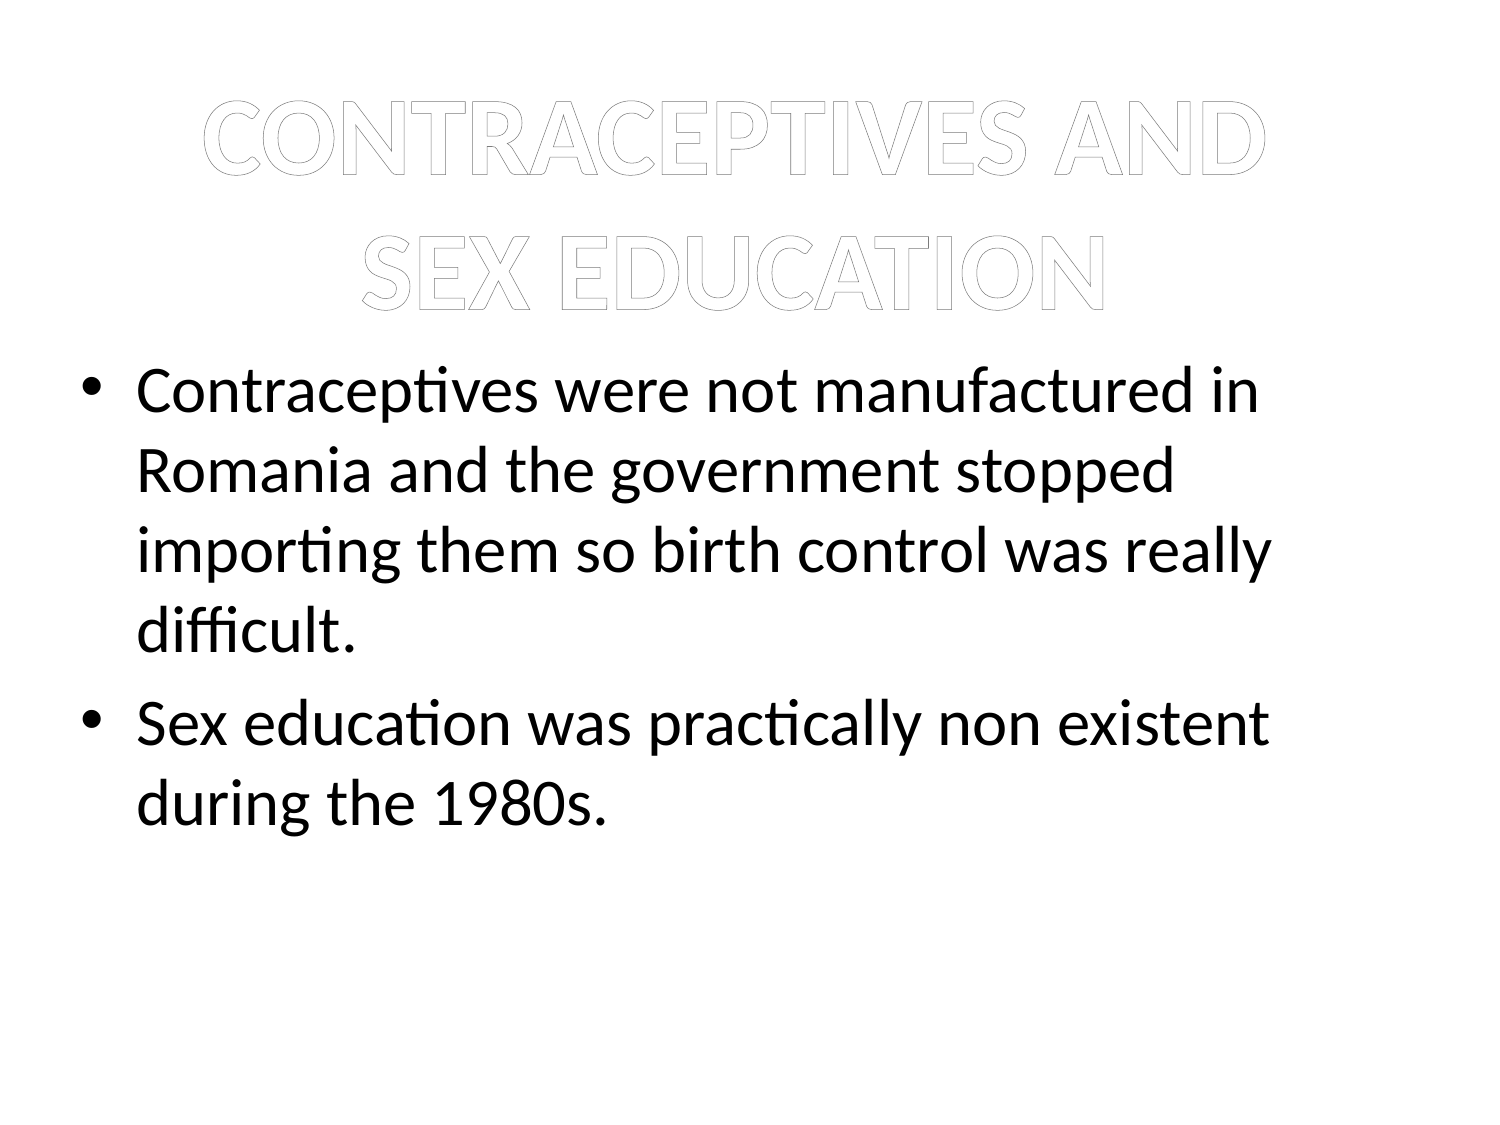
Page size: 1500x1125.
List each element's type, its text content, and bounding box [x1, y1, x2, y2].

list Contraceptives were not manufactured in Romania and the government stopped importing them so birth control was really difficult. Sex education was practically non existent during the 1980s. [64, 338, 1415, 1081]
text_box CONTRACEPTIVES AND SEX EDUCATION [123, 54, 1347, 340]
